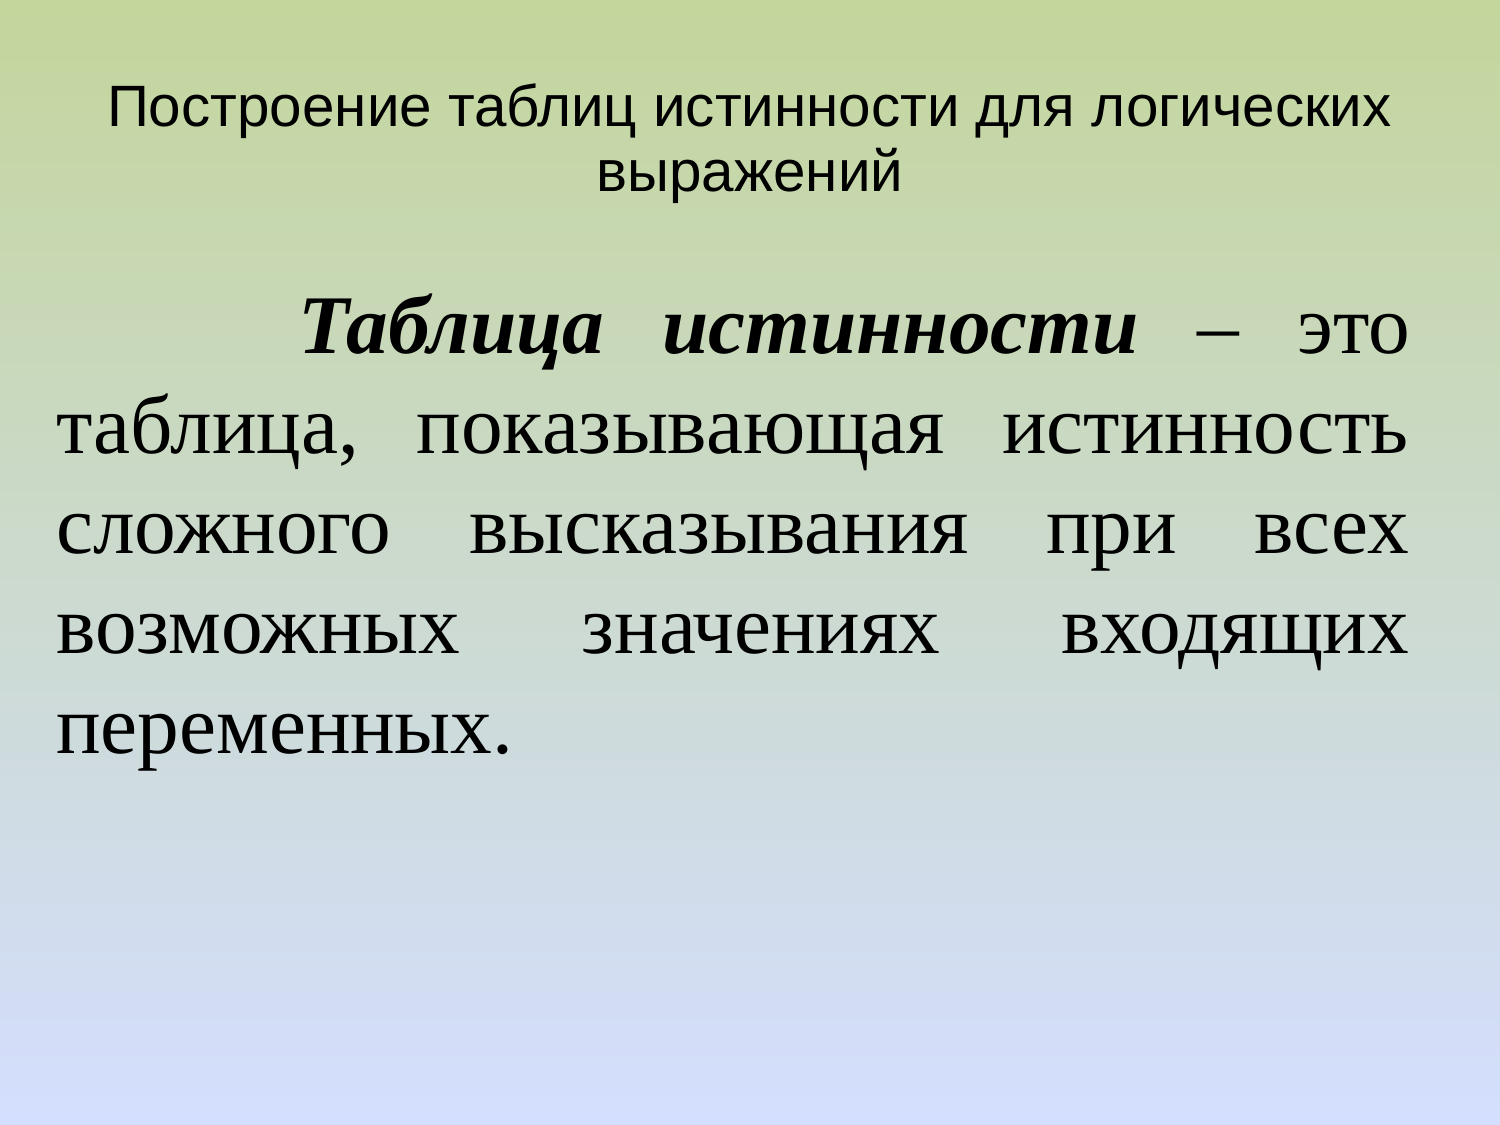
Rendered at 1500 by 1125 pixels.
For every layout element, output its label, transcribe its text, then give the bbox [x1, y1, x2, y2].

title Построение таблиц истинности для логических выражений [75, 45, 1425, 233]
list Таблица истинности – это таблица, показывающая истинность сложного высказывания при всех возможных значениях входящих переменных. [41, 262, 1425, 1005]
